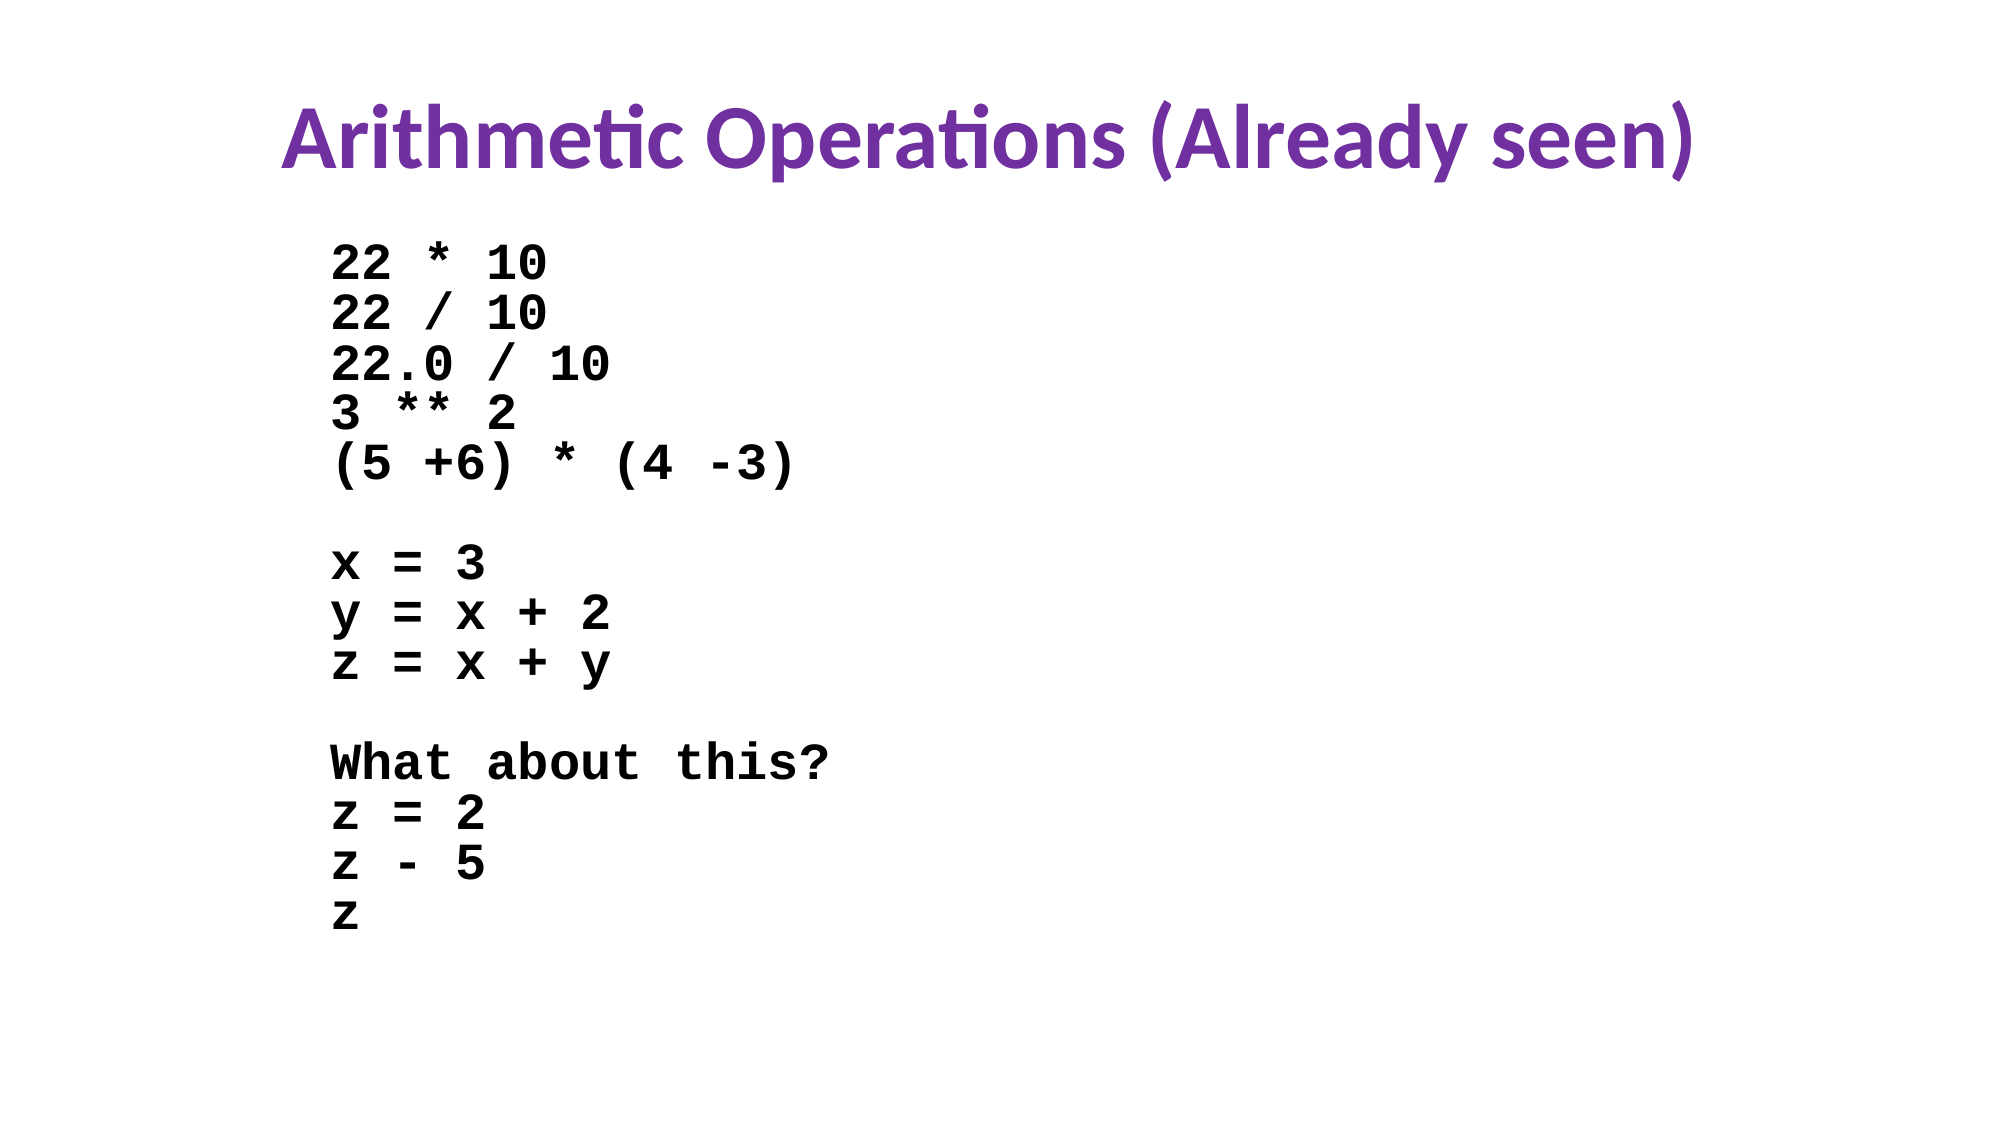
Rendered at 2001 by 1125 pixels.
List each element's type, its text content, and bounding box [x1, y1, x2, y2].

title Arithmetic Operations (Already seen) [229, 45, 1751, 233]
list 22 * 10 22 / 10 22.0 / 10 3 ** 2 (5 +6) * (4 -3) x = 3 y = x + 2 z = x + y What about this? z = 2 z - 5 z [315, 232, 1666, 1120]
